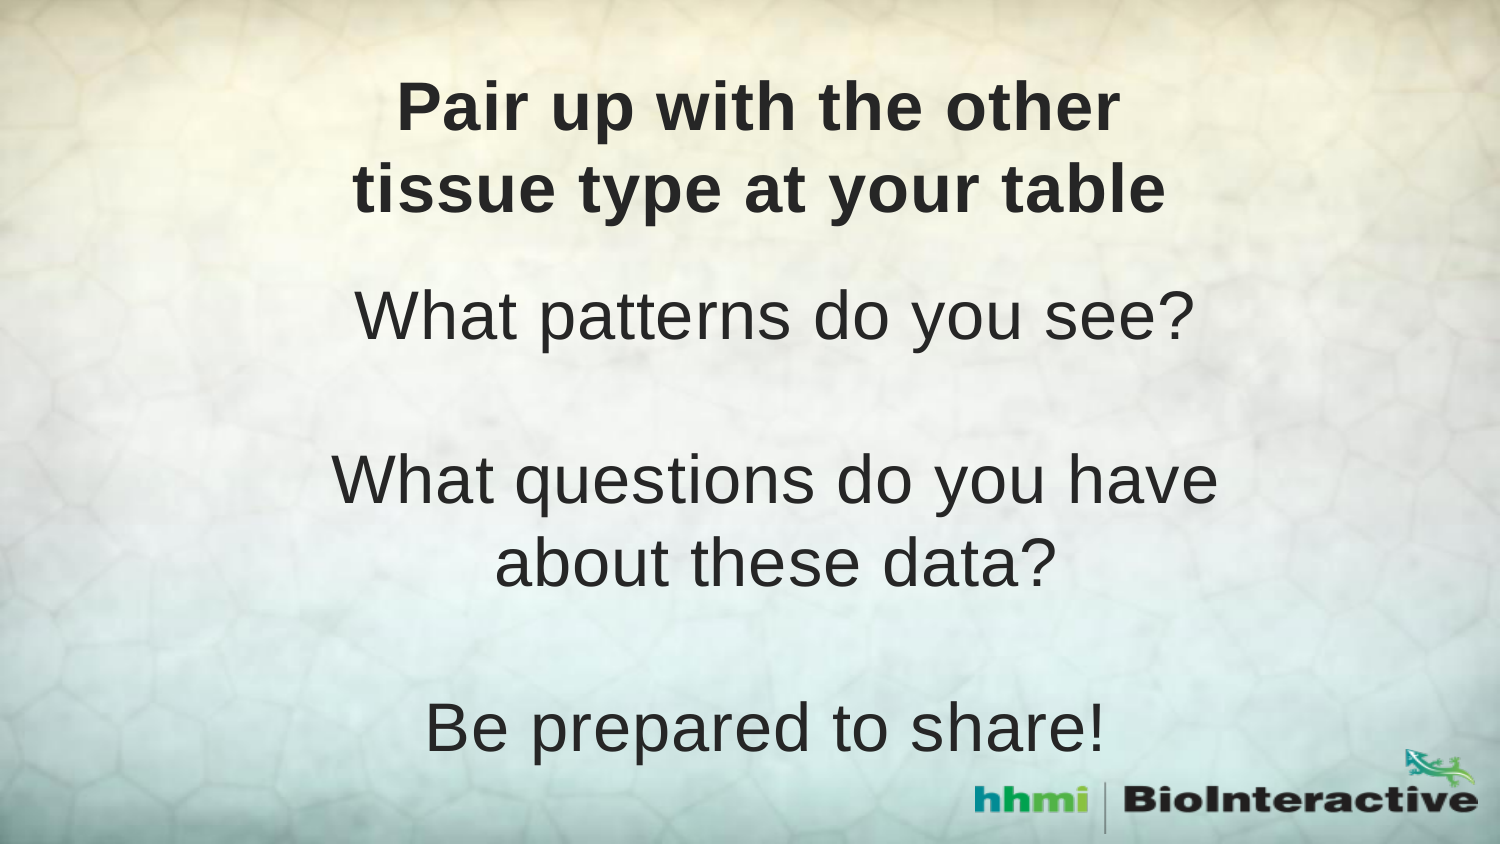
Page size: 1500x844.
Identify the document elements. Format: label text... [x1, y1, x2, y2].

title What patterns do you see? What questions do you have about these data? Be prepared to share! [288, 263, 1264, 405]
picture [0, 0, 1500, 844]
text_box Pair up with the other tissue type at your table [288, 54, 1232, 234]
